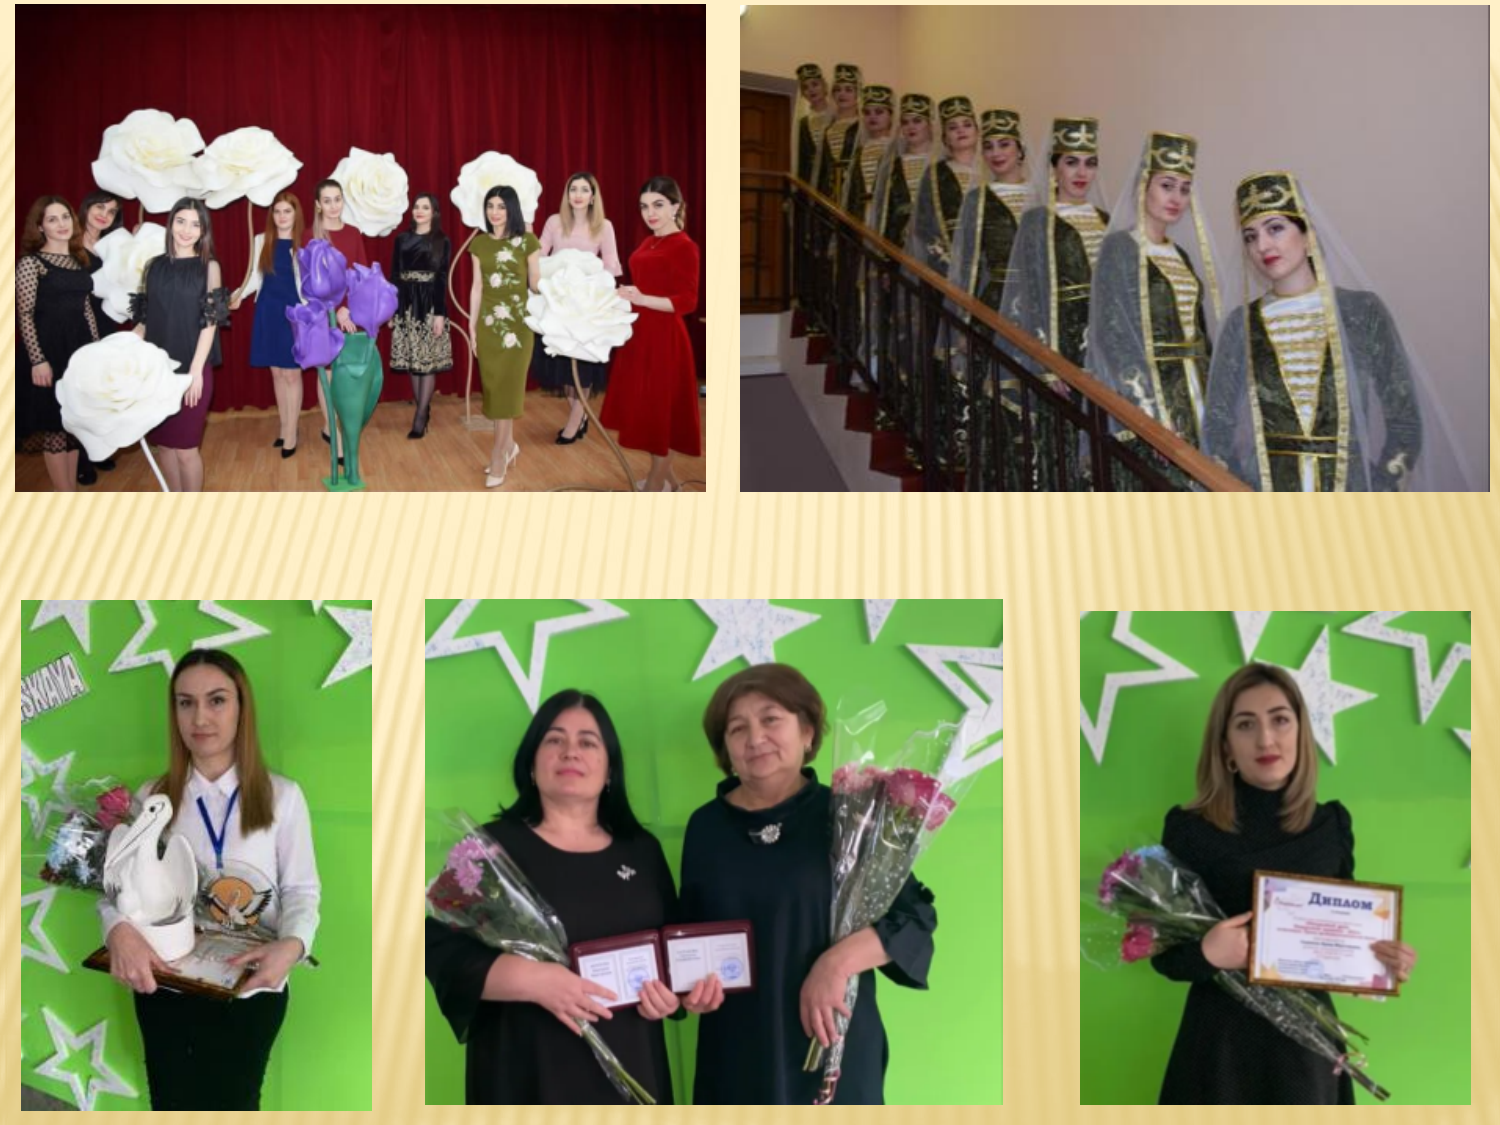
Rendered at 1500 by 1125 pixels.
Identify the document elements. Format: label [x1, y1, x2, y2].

picture [740, 5, 1490, 492]
picture [425, 599, 1003, 1106]
picture [15, 4, 706, 492]
picture [1080, 610, 1471, 1106]
picture [21, 600, 372, 1111]
